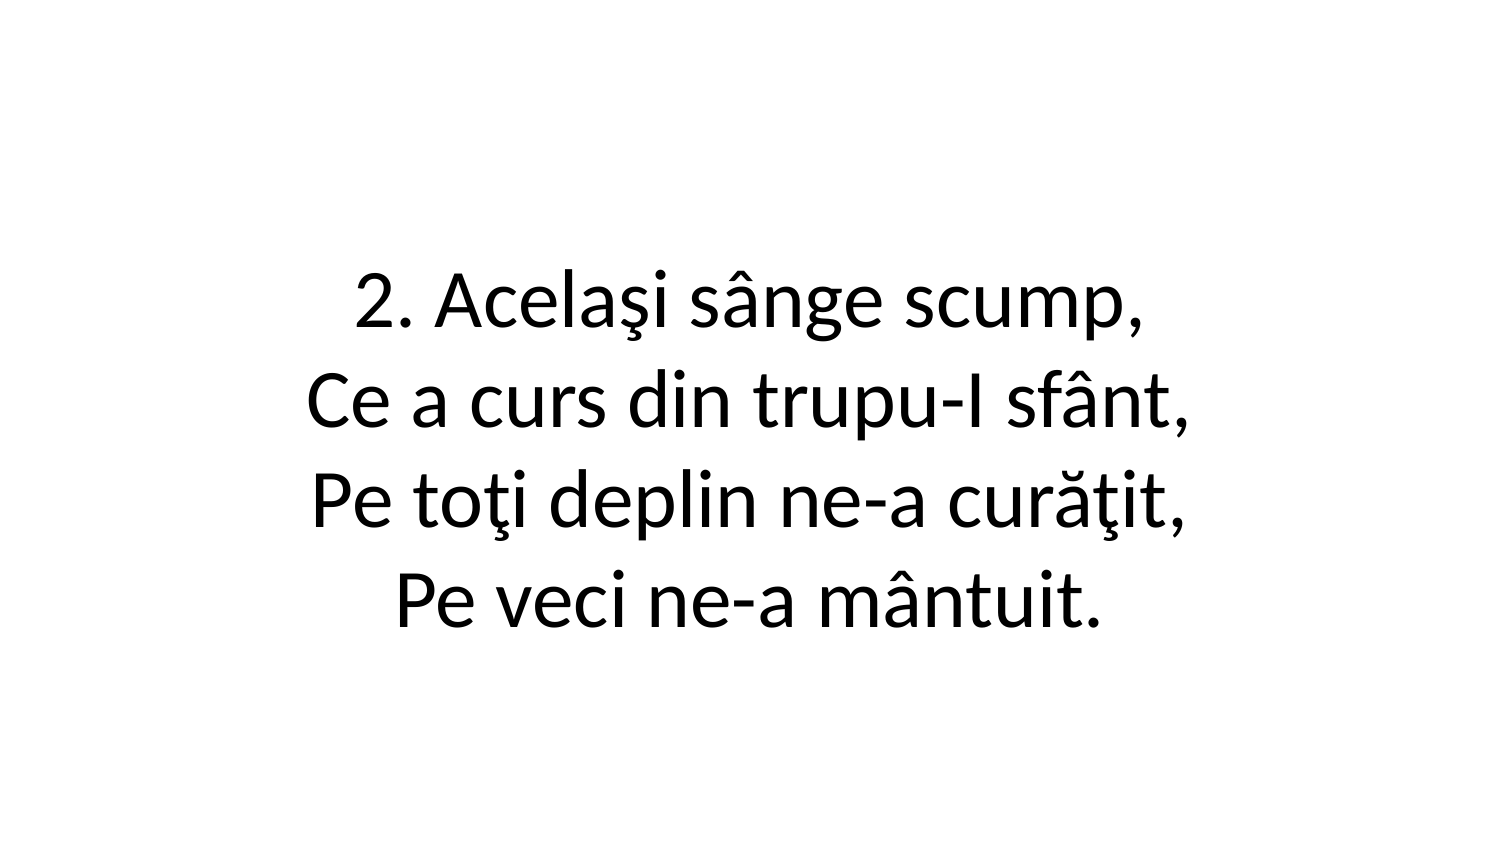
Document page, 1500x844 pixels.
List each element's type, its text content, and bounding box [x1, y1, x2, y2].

text_box 2. Acelaşi sânge scump, Ce a curs din trupu-I sfânt, Pe toţi deplin ne-a curăţit, Pe veci ne-a mântuit. [291, 192, 1209, 652]
